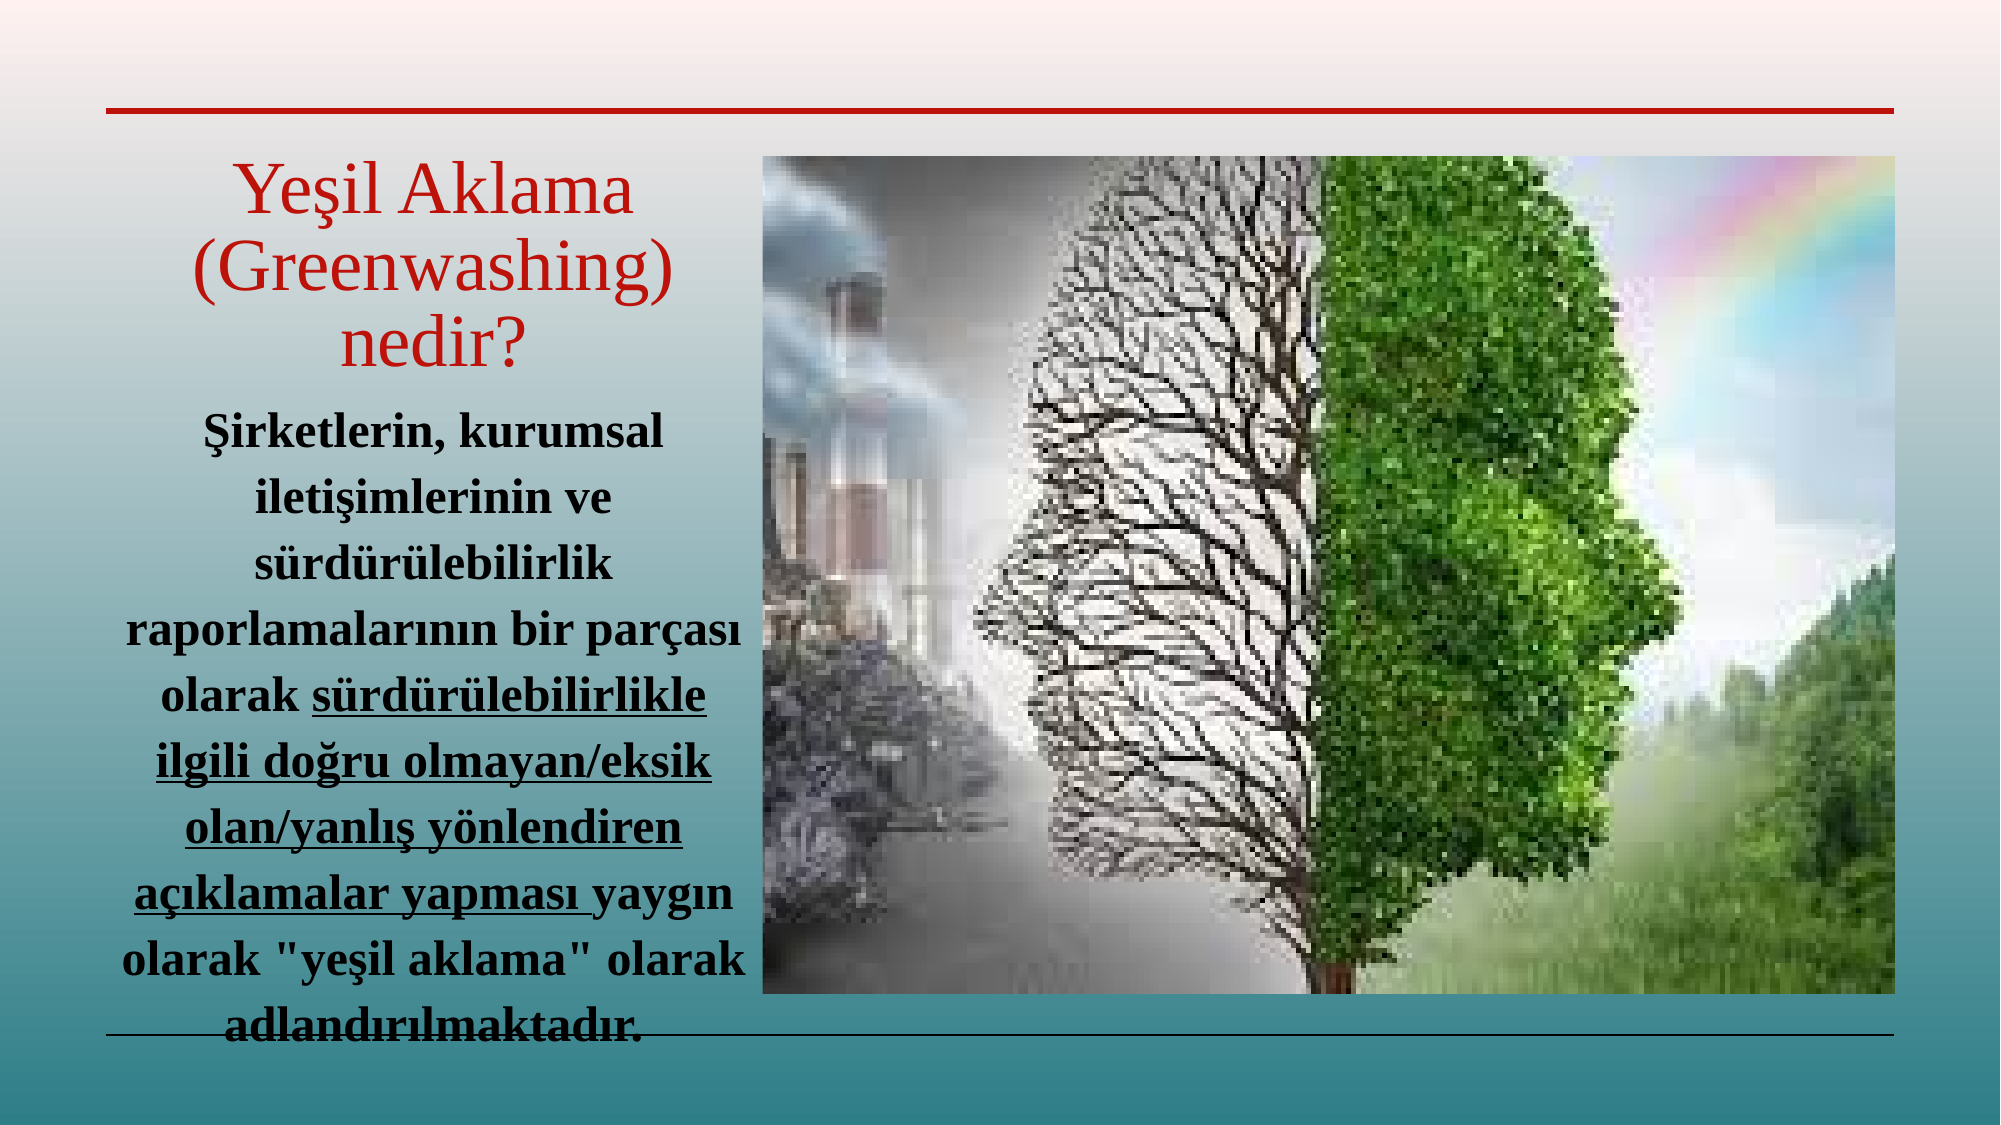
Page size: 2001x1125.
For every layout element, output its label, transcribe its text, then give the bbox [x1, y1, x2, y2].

title Yeşil Aklama (Greenwashing) nedir? [143, 145, 724, 384]
text_box [0, 0, 2000, 1125]
picture [762, 156, 1895, 994]
list Şirketlerin, kurumsal iletişimlerinin ve sürdürülebilirlik raporlamalarının bir parçası olarak sürdürülebilirlikle ilgili doğru olmayan/eksik olan/yanlış yönlendiren açıklamalar yapması yaygın olarak "yeşil aklama" olarak adlandırılmaktadır. [105, 384, 762, 817]
